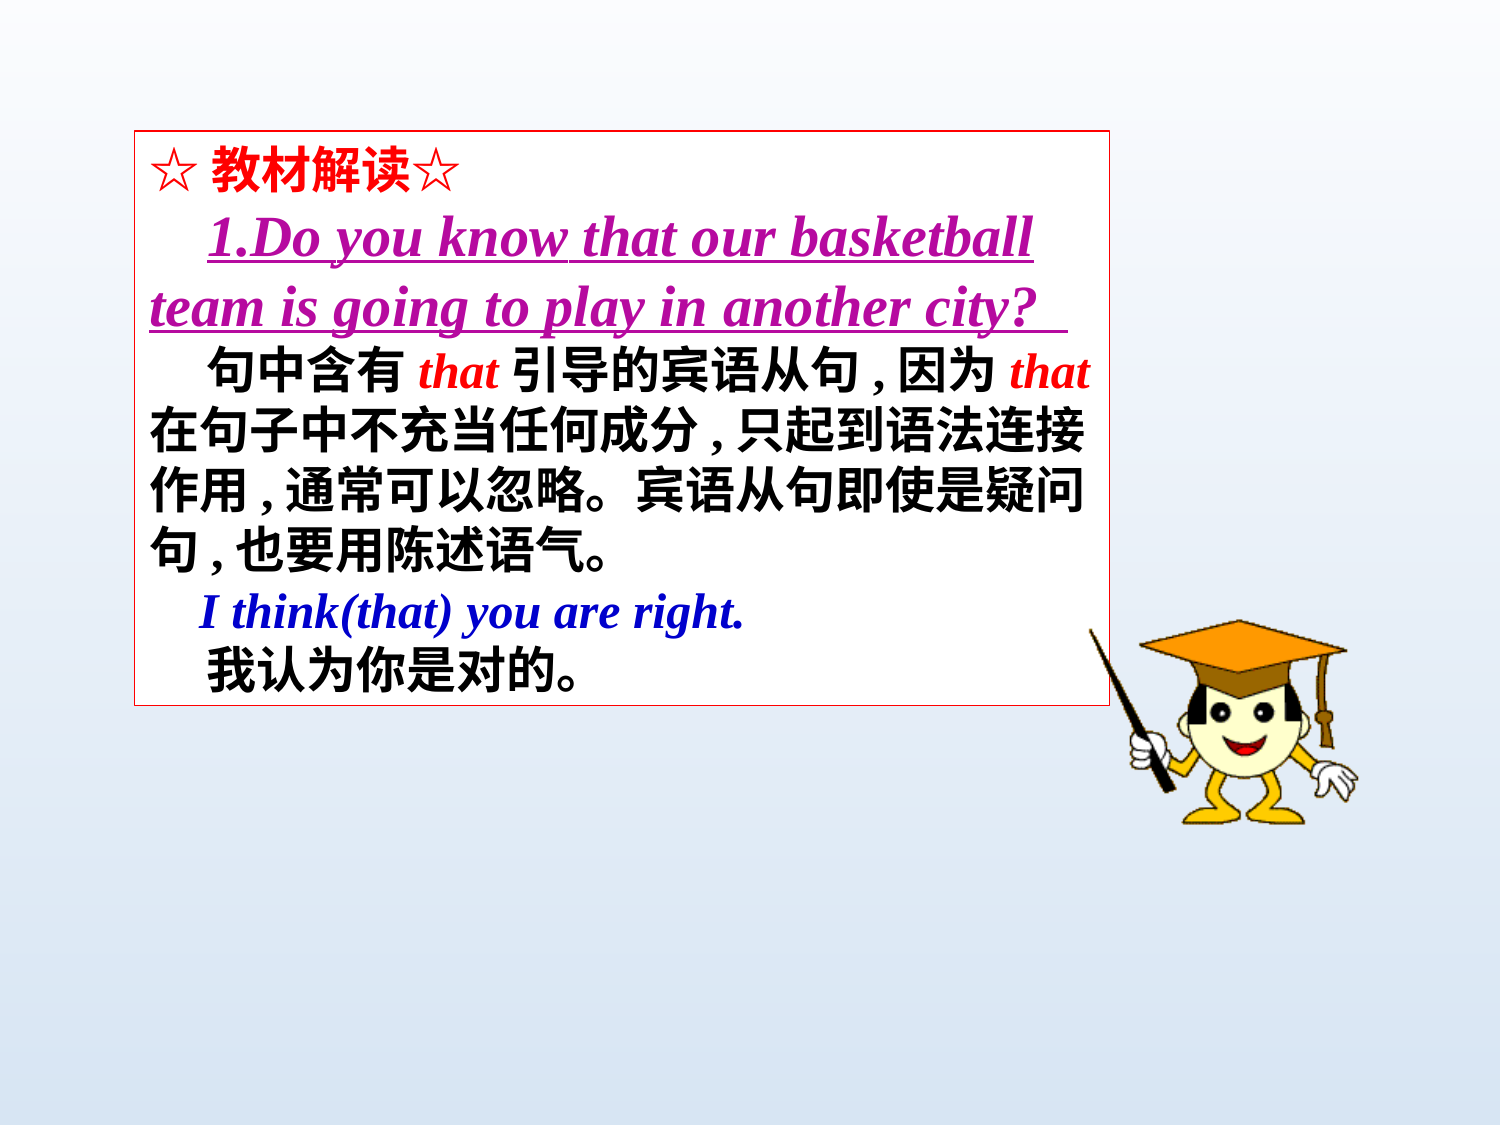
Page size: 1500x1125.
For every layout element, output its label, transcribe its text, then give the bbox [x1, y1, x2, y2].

picture [1068, 604, 1382, 840]
text_box ☆教材解读☆ 1.Do you know that our basketball team is going to play in another city? 句中含有that引导的宾语从句,因为that 在句子中不充当任何成分,只起到语法连接作用,通常可以忽略。宾语从句即使是疑问句,也要用陈述语气。 I think(that) you are right. 我认为你是对的。 [134, 130, 1110, 706]
